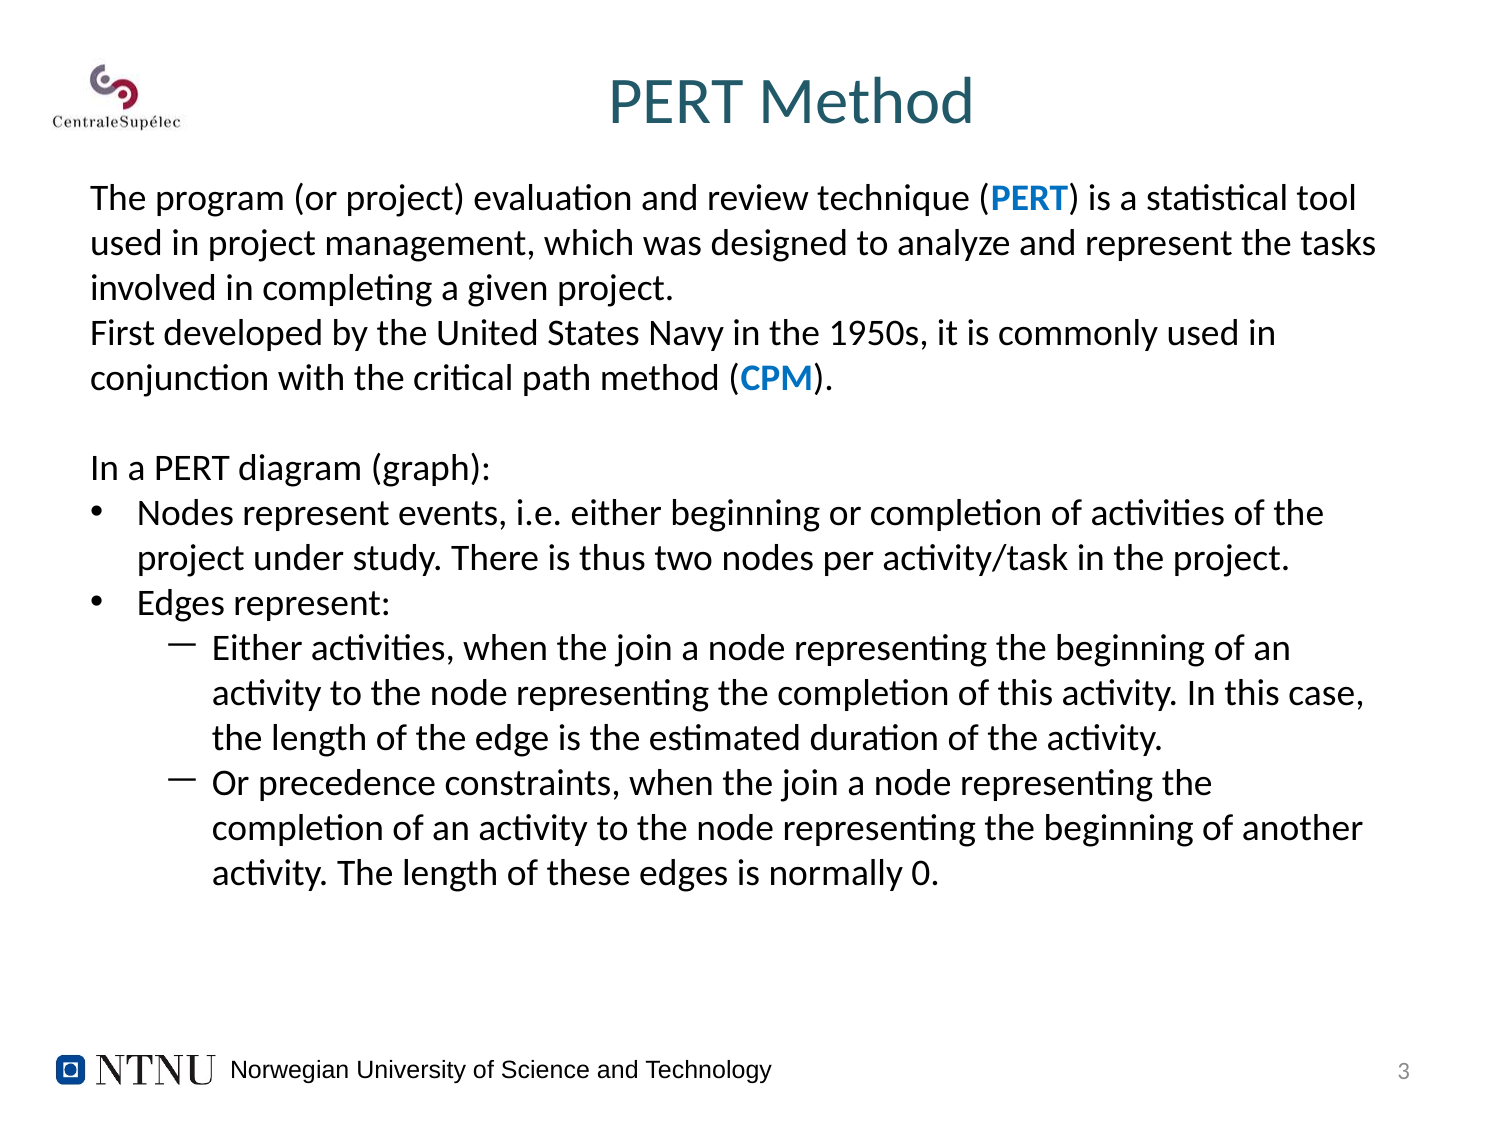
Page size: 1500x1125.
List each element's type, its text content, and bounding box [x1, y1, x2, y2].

text_box The program (or project) evaluation and review technique (PERT) is a statistical tool used in project management, which was designed to analyze and represent the tasks involved in completing a given project. First developed by the United States Navy in the 1950s, it is commonly used in conjunction with the critical path method (CPM). In a PERT diagram (graph): Nodes represent events, i.e. either beginning or completion of activities of the project under study. There is thus two nodes per activity/task in the project. Edges represent: Either activities, when the join a node representing the beginning of an activity to the node representing the completion of this activity. In this case, the length of the edge is the estimated duration of the activity. Or precedence constraints, when the join a node representing the completion of an activity to the node representing the beginning of another activity. The length of these edges is normally 0. [75, 165, 1401, 901]
slide_number 3 [1328, 1039, 1425, 1100]
picture [55, 1054, 216, 1085]
picture [43, 42, 191, 153]
title PERT Method [159, 45, 1425, 149]
